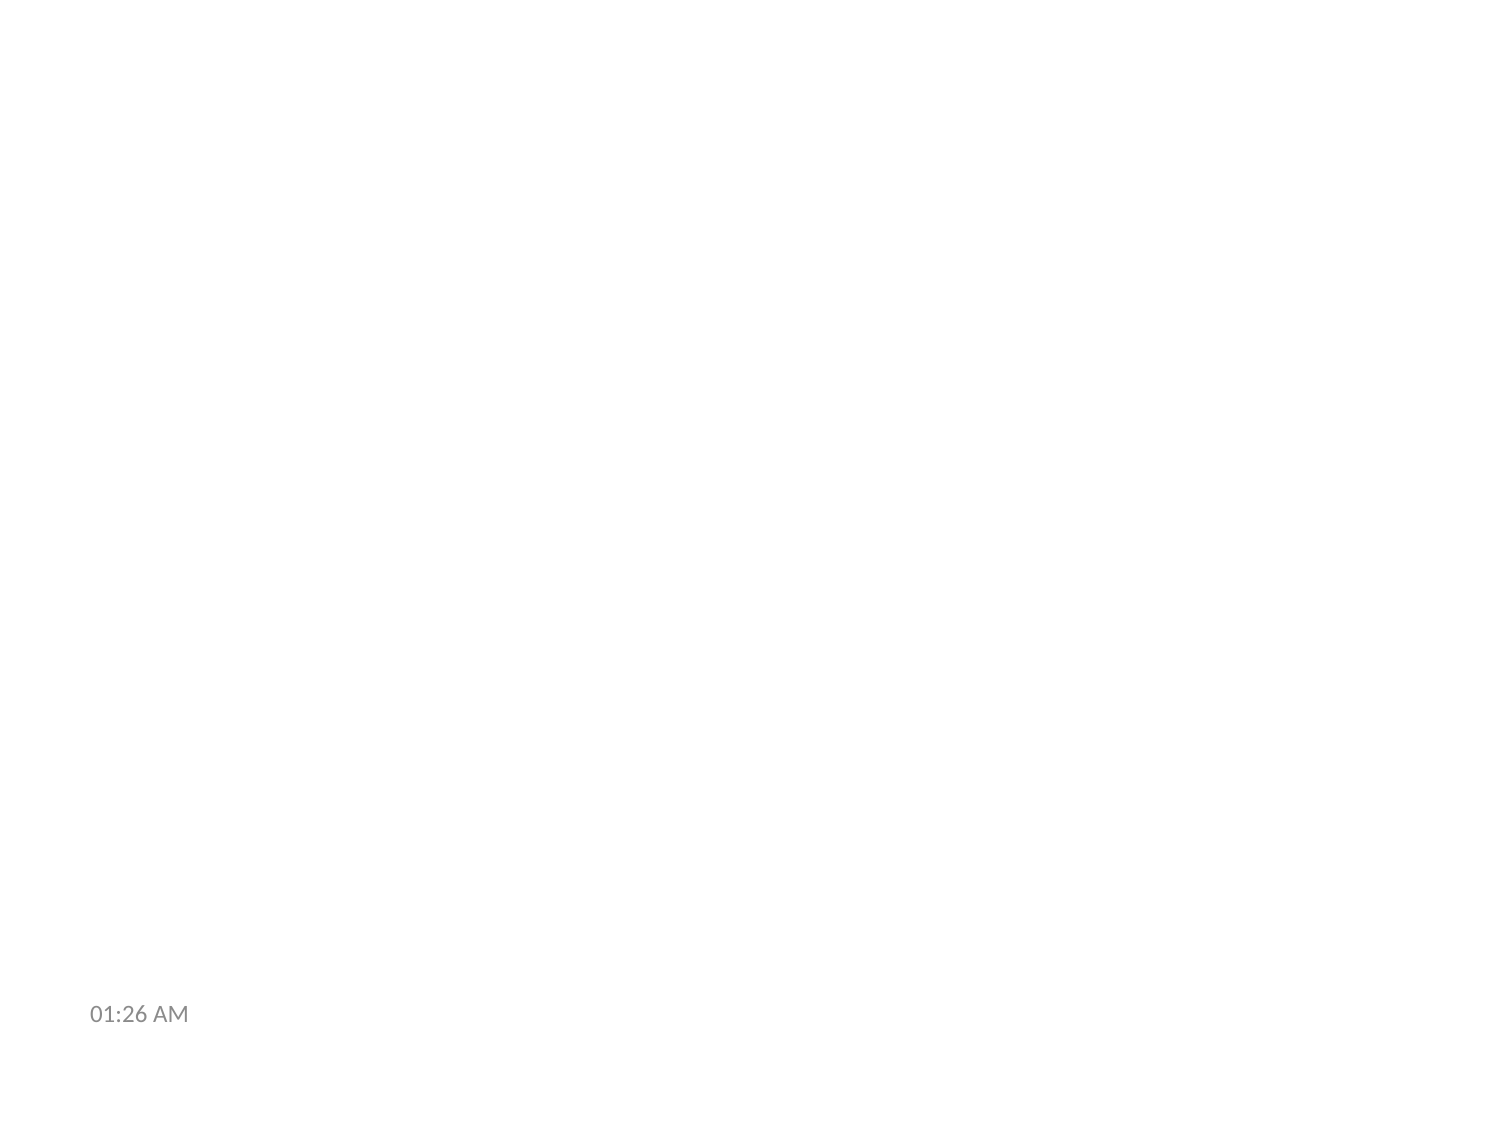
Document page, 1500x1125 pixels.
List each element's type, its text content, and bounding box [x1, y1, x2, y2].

text_box 3:35 PM [75, 982, 425, 1043]
